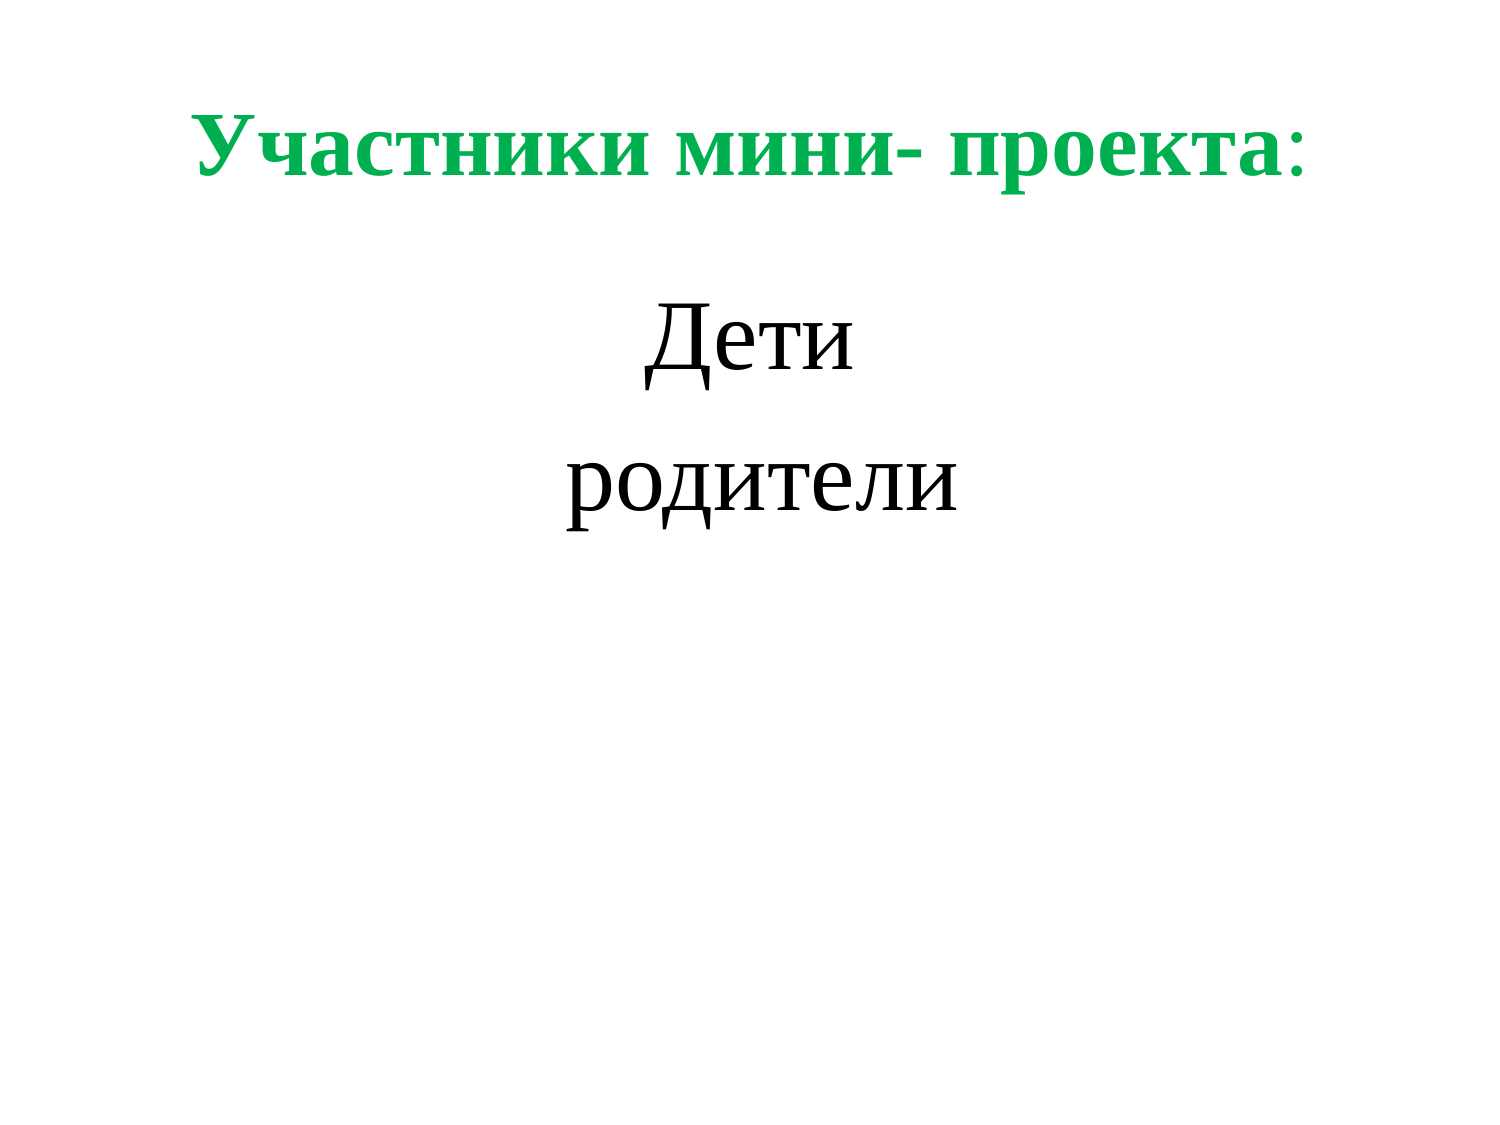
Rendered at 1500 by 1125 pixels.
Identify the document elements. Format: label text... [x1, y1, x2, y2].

title Участники мини- проекта: [75, 45, 1425, 233]
list Дети родители [75, 262, 1425, 1005]
